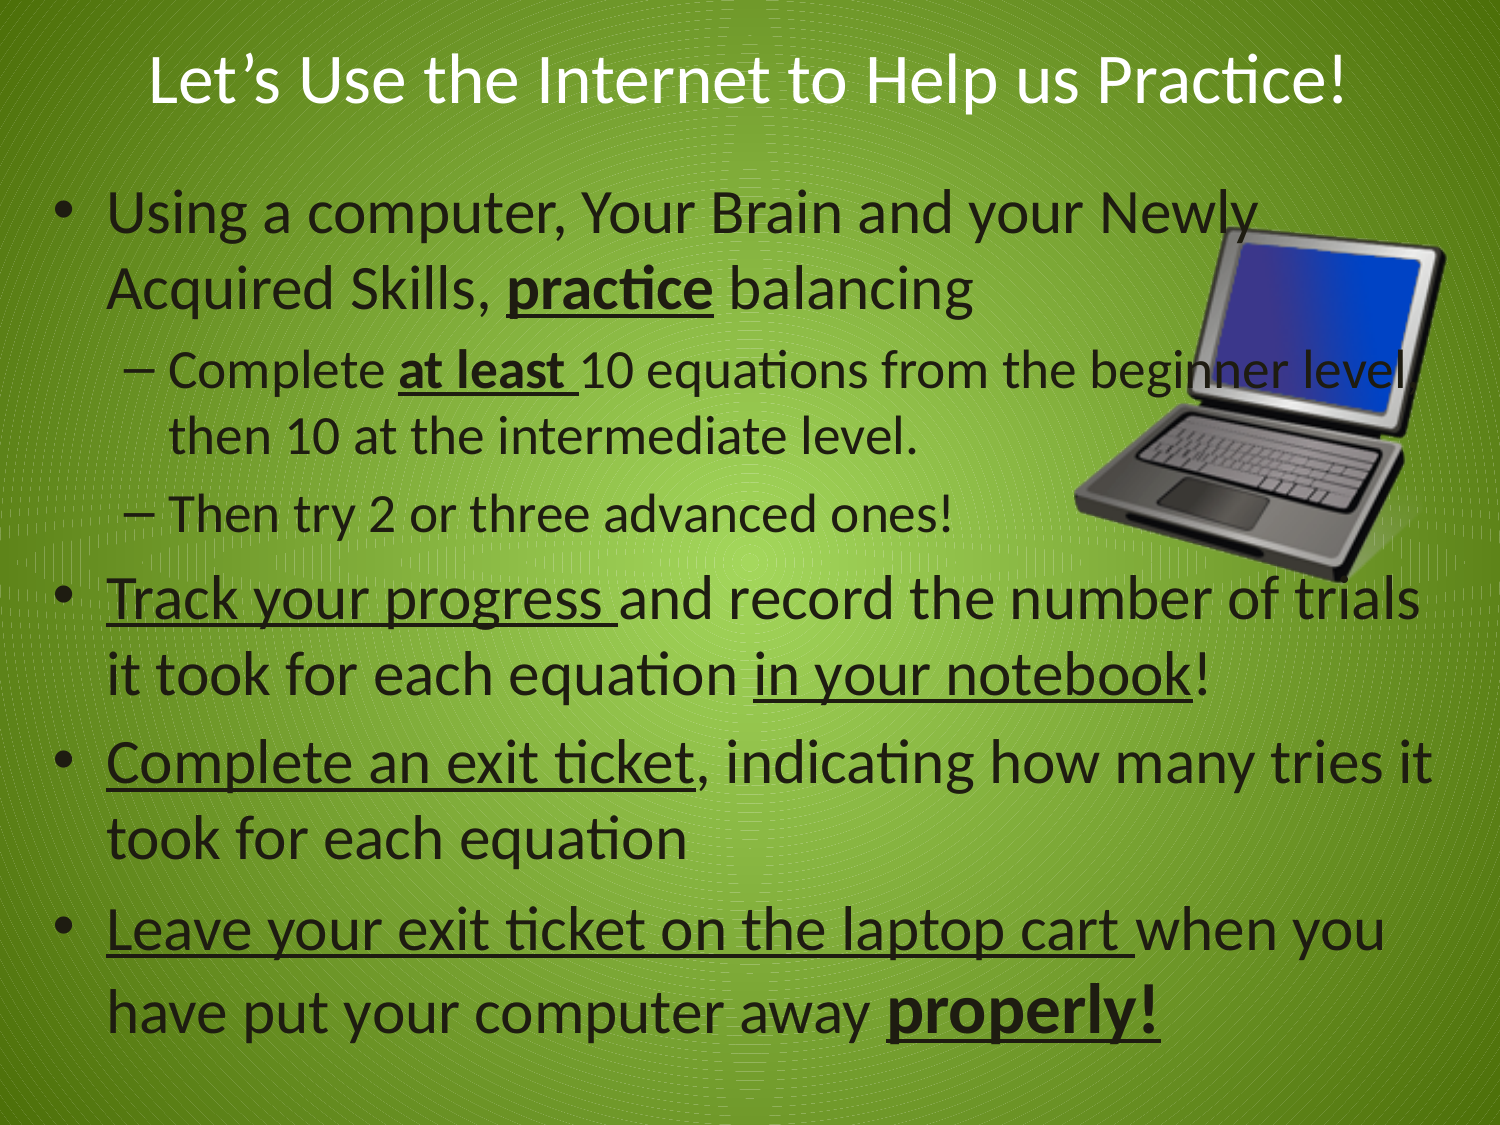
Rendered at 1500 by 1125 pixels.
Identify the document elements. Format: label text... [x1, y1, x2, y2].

picture [1074, 212, 1451, 588]
title Let’s Use the Internet to Help us Practice! [0, 0, 1500, 150]
list Using a computer, Your Brain and your Newly Acquired Skills, practice balancing Complete at least 10 equations from the beginner level, then 10 at the intermediate level. Then try 2 or three advanced ones! Track your progress and record the number of trials it took for each equation in your notebook! Complete an exit ticket, indicating how many tries it took for each equation Leave your exit ticket on the laptop cart when you have put your computer away properly! [37, 162, 1463, 1063]
